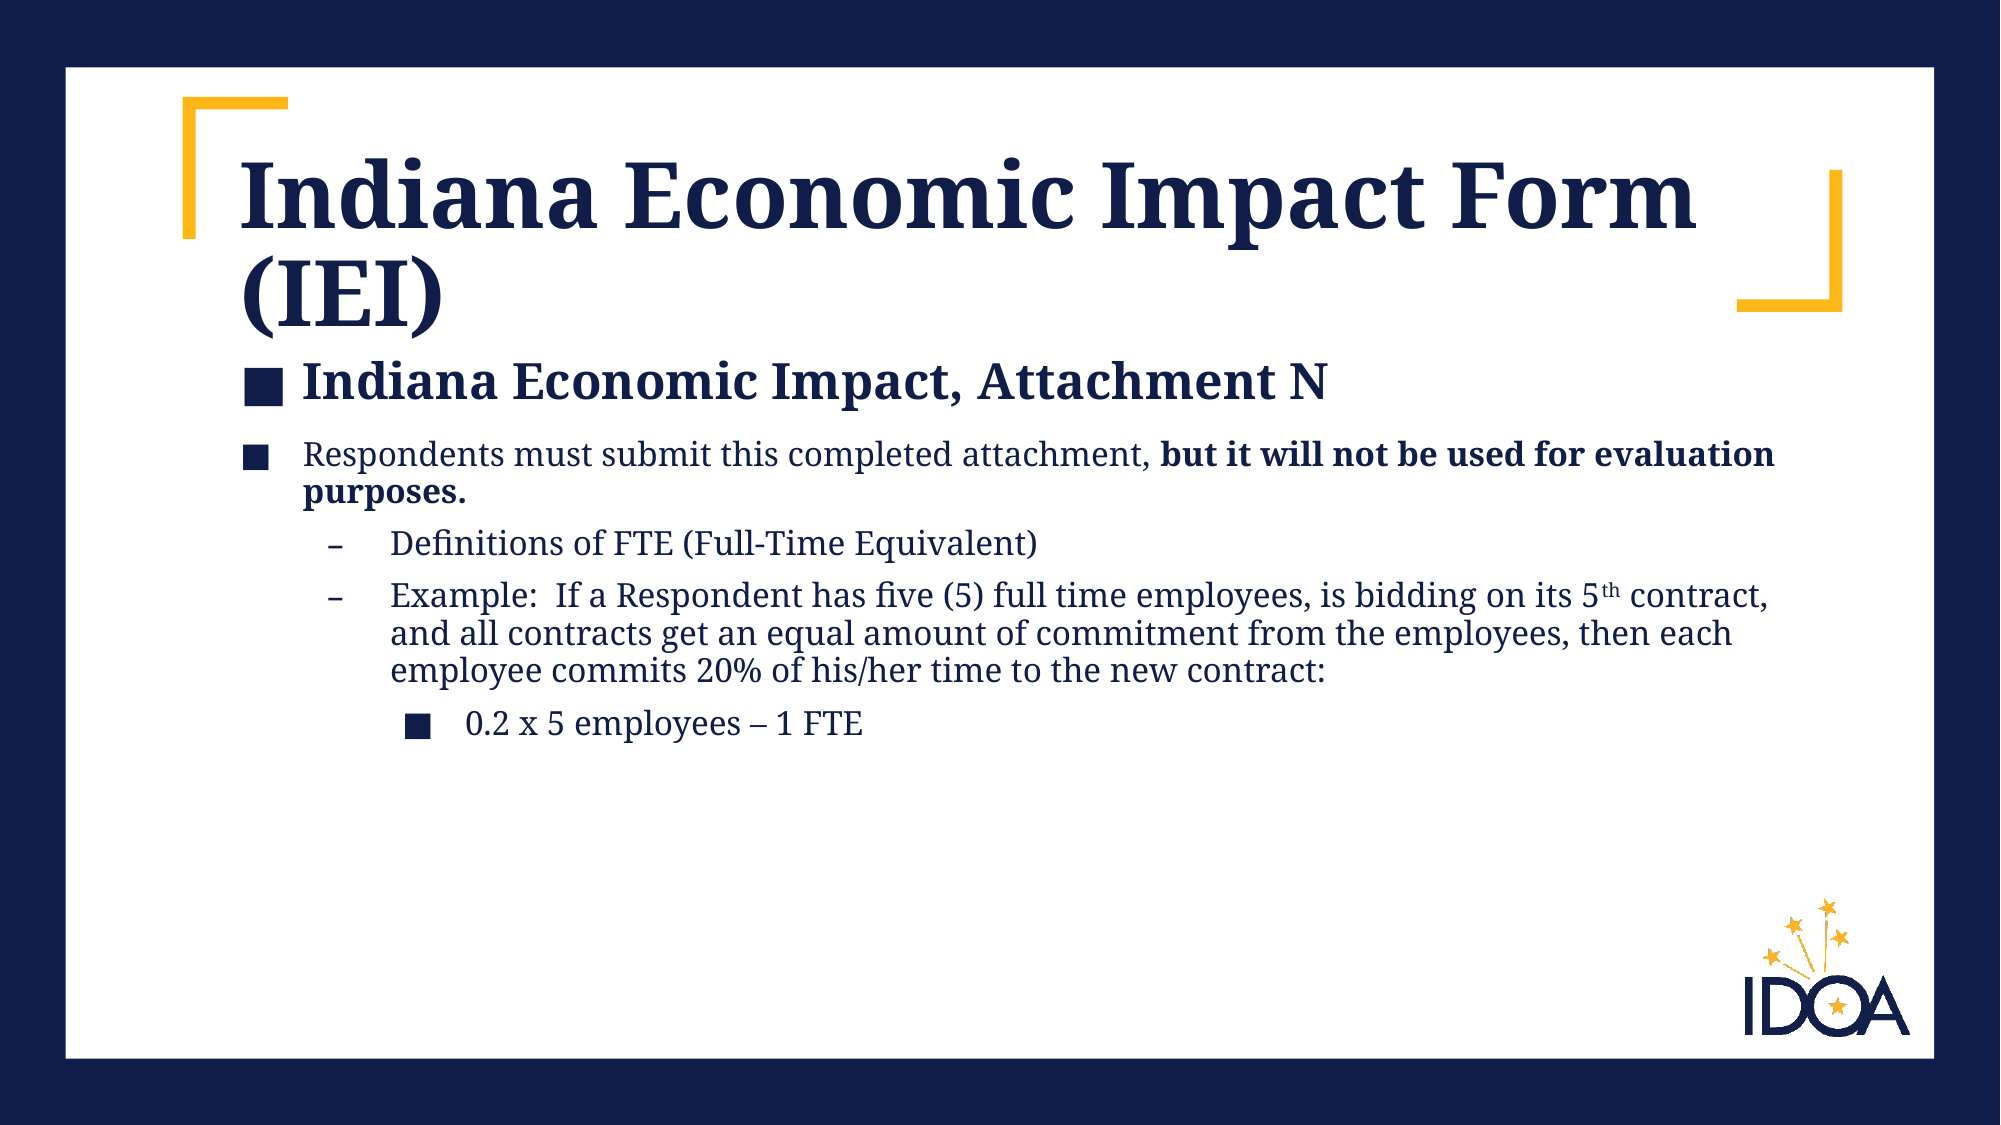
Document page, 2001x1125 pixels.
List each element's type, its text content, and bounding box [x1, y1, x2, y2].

list Indiana Economic Impact, Attachment N Respondents must submit this completed attachment, but it will not be used for evaluation purposes. Definitions of FTE (Full-Time Equivalent) Example: If a Respondent has five (5) full time employees, is bidding on its 5th contract, and all contracts get an equal amount of commitment from the employees, then each employee commits 20% of his/her time to the new contract: 0.2 x 5 employees – 1 FTE [225, 347, 1800, 925]
title Indiana Economic Impact Form (IEI) [225, 142, 1800, 279]
picture [1702, 857, 1959, 1114]
